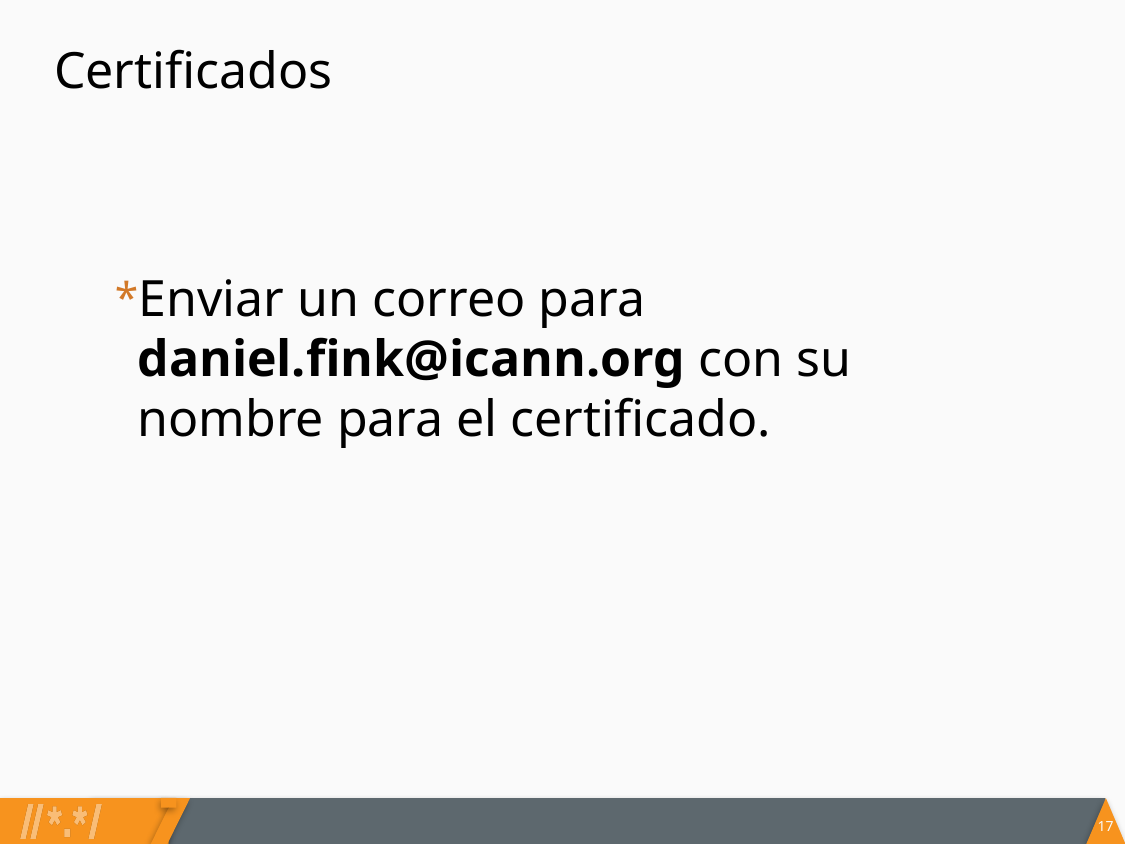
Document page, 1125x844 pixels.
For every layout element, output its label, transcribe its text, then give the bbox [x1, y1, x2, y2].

title Certificados [39, 31, 1080, 172]
text_box Enviar un correo para daniel.fink@icann.org con su nombre para el certificado. [89, 259, 1030, 455]
